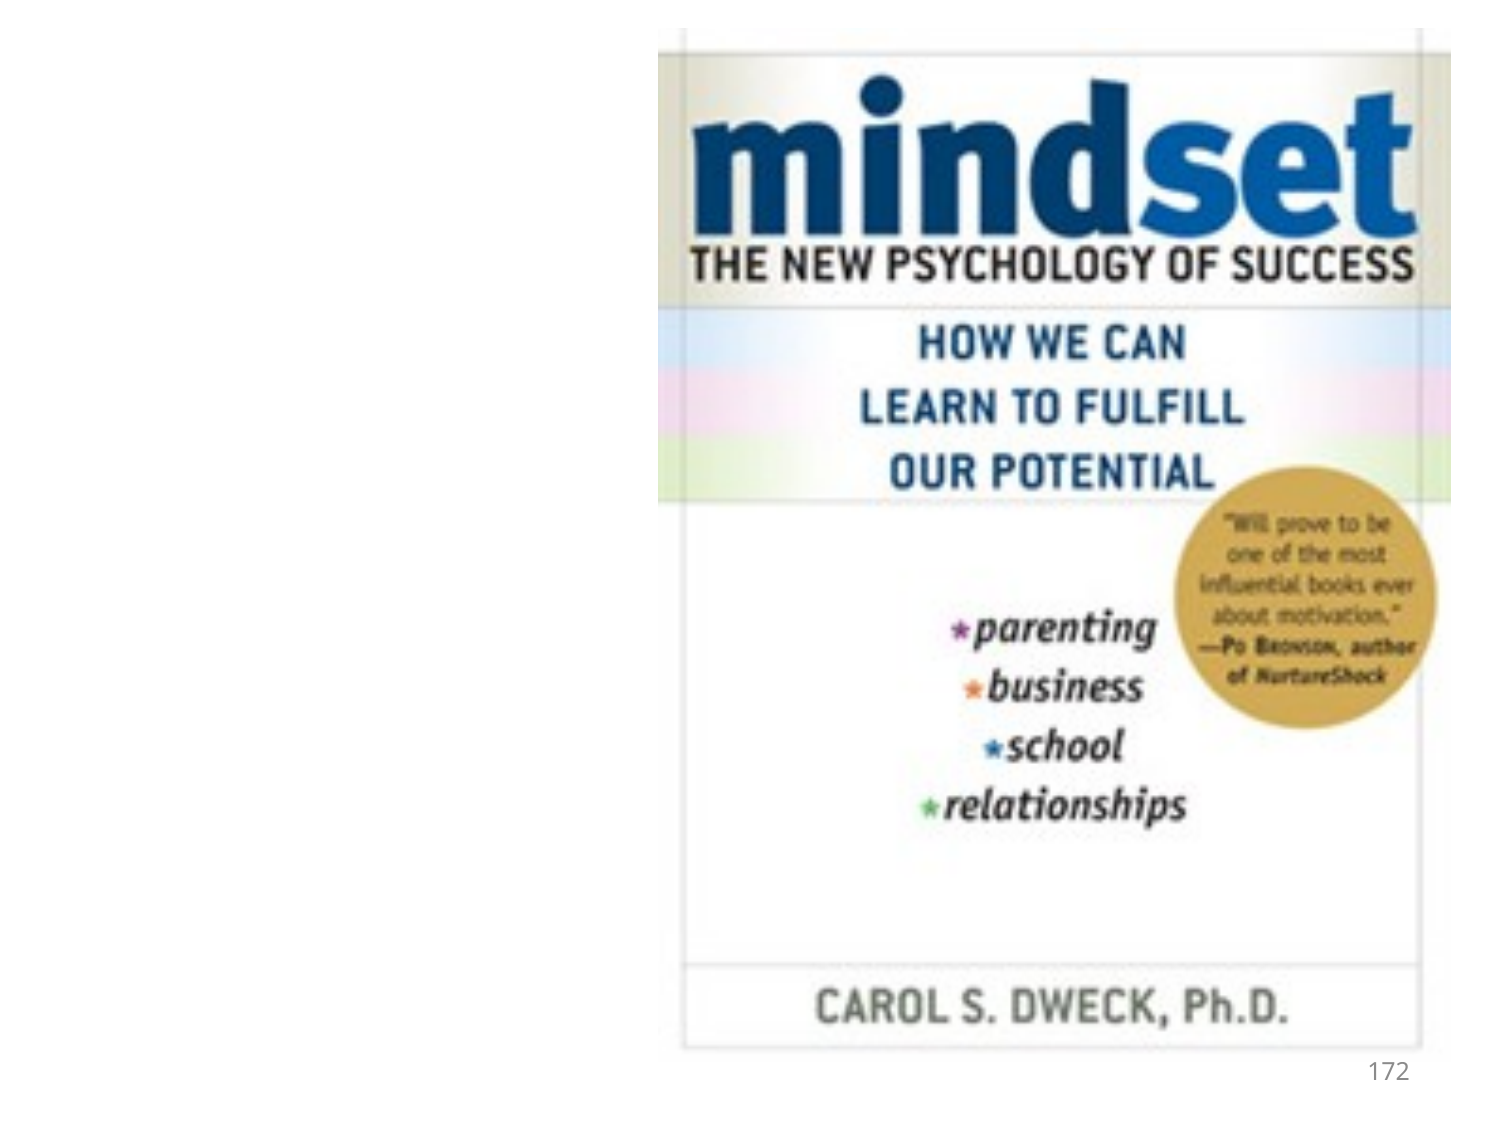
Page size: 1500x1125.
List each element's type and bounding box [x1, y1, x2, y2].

picture [658, 28, 1451, 1062]
slide_number [1074, 1062, 1425, 1103]
